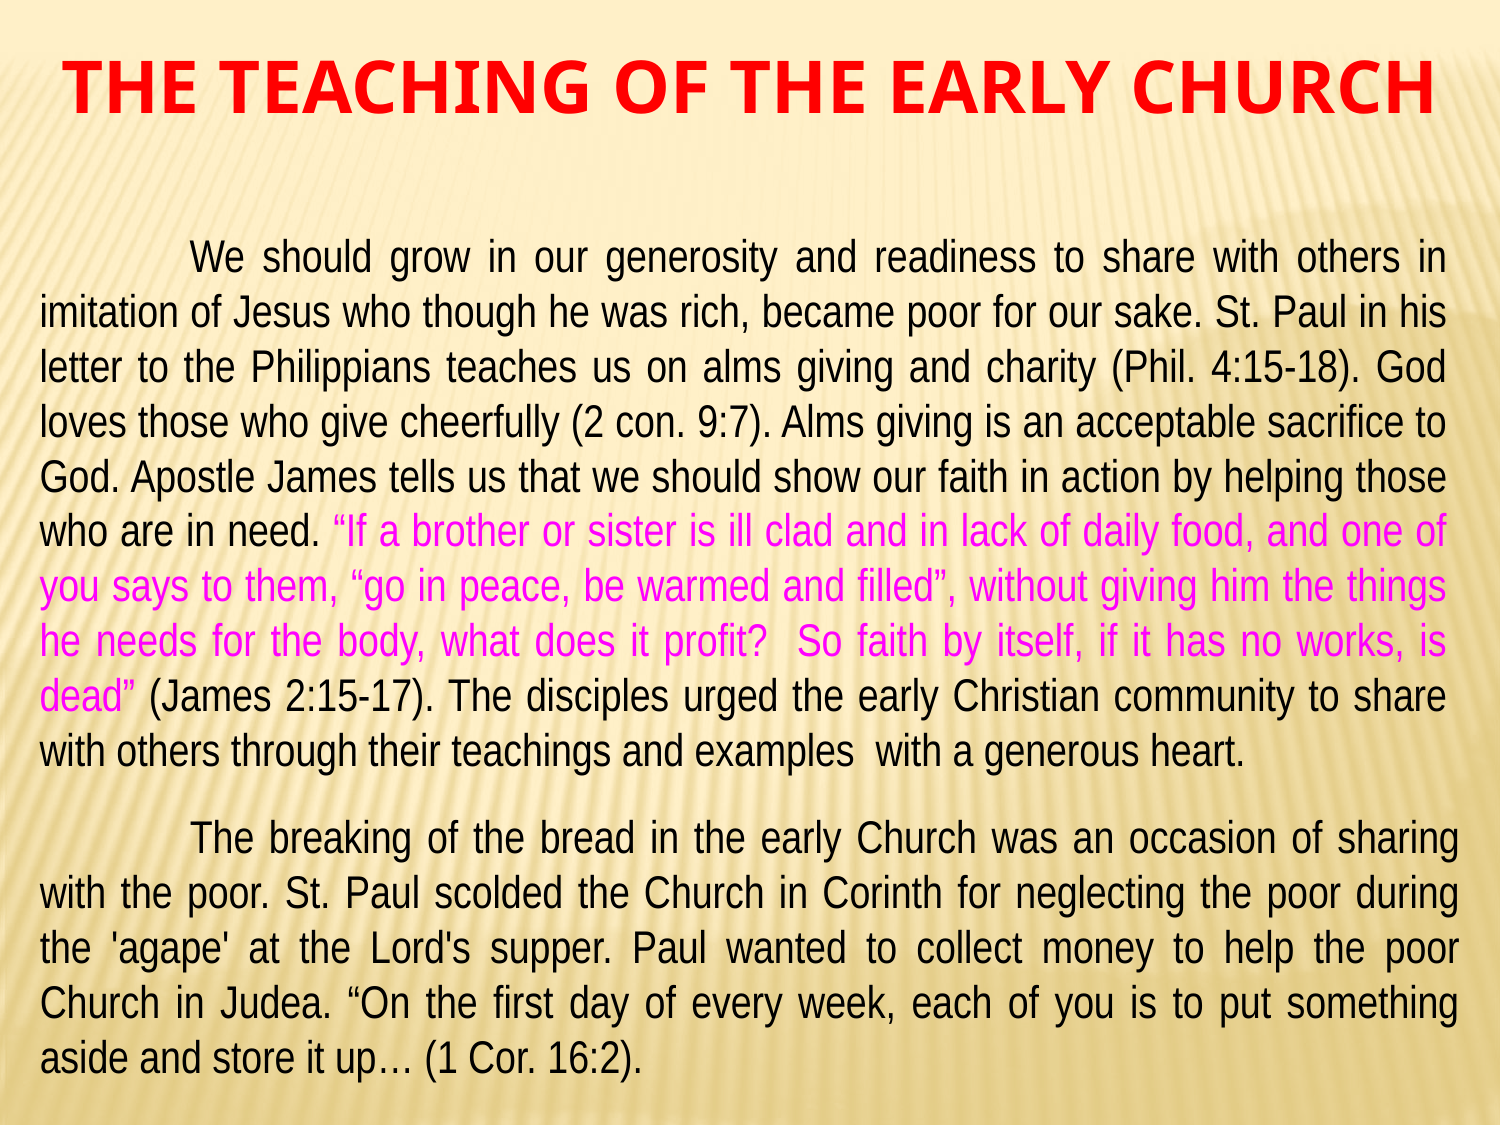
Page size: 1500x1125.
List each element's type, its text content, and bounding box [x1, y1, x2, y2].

text_box The breaking of the bread in the early Church was an occasion of sharing with the poor. St. Paul scolded the Church in Corinth for neglecting the poor during the 'agape' at the Lord's supper. Paul wanted to collect money to help the poor Church in Judea. “On the first day of every week, each of you is to put something aside and store it up… (1 Cor. 16:2). [24, 800, 1475, 1090]
text_box THE TEACHING OF THE EARLY CHURCH [0, 33, 1500, 136]
text_box We should grow in our generosity and readiness to share with others in imitation of Jesus who though he was rich, became poor for our sake. St. Paul in his letter to the Philippians teaches us on alms giving and charity (Phil. 4:15-18). God loves those who give cheerfully (2 con. 9:7). Alms giving is an acceptable sacrifice to God. Apostle James tells us that we should show our faith in action by helping those who are in need. “If a brother or sister is ill clad and in lack of daily food, and one of you says to them, “go in peace, be warmed and filled”, without giving him the things he needs for the body, what does it profit? So faith by itself, if it has no works, is dead” (James 2:15-17). The disciples urged the early Christian community to share with others through their teachings and examples with a generous heart. [24, 218, 1463, 784]
